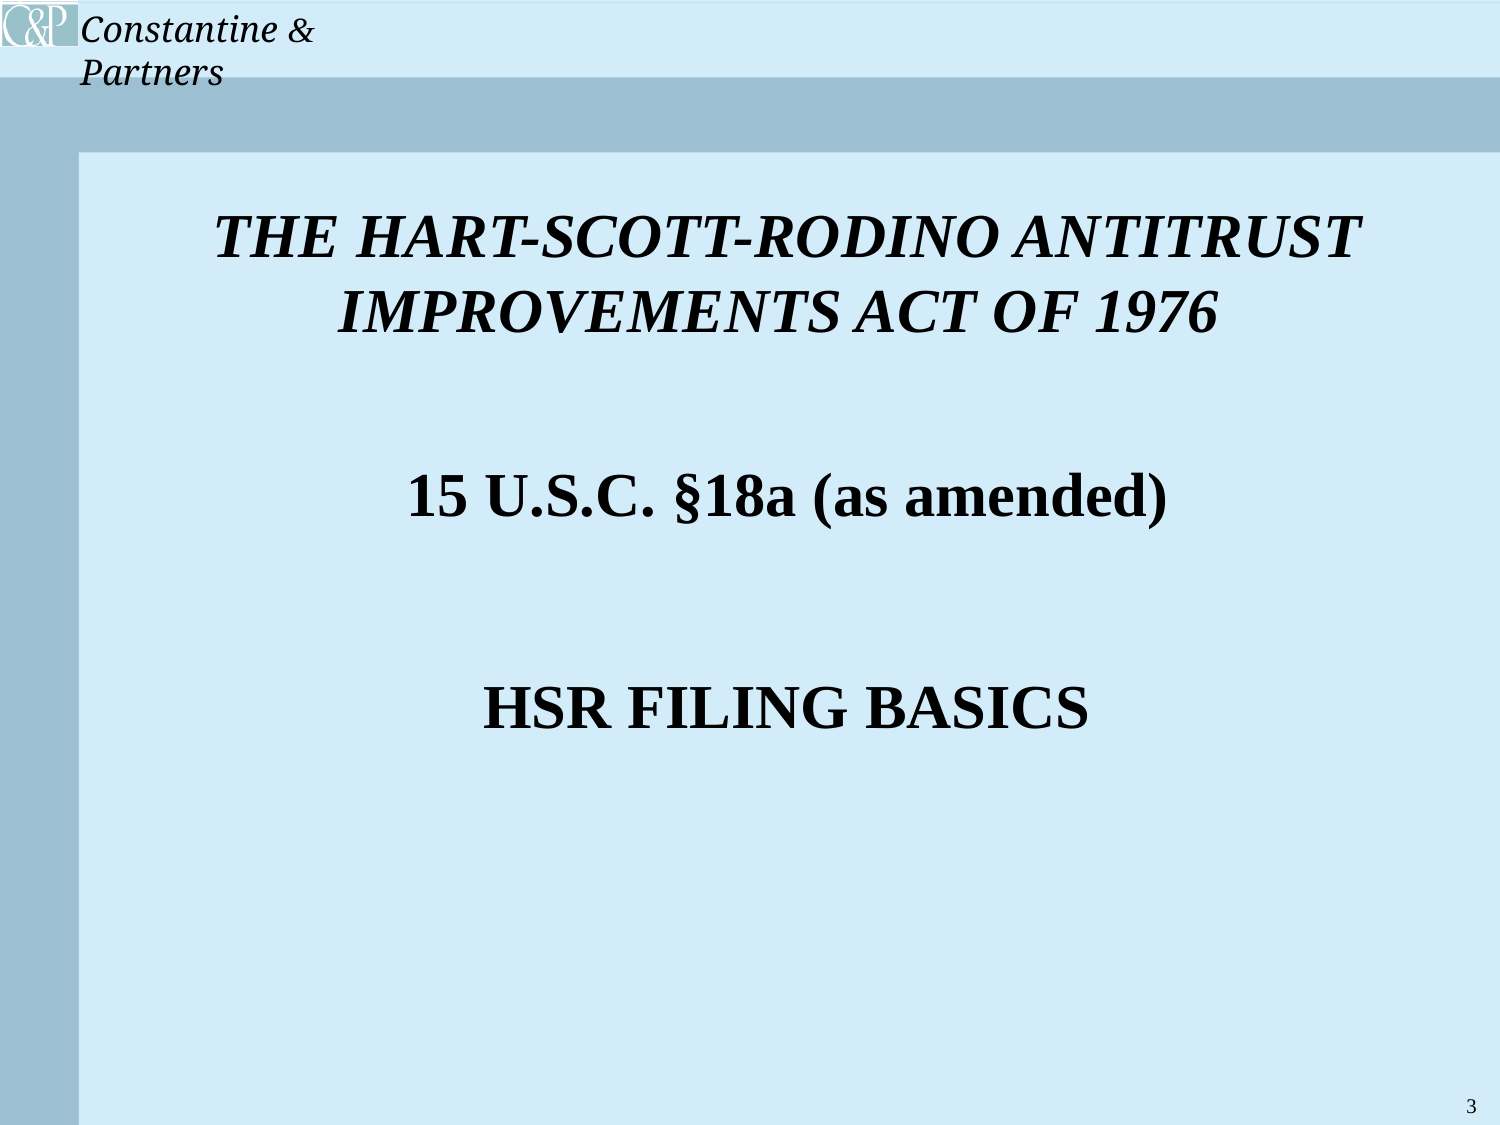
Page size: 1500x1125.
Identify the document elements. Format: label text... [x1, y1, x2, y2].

text_box THE HART-SCOTT-RODINO ANTITRUST IMPROVEMENTS ACT OF 1976 15 U.S.C. §18a (as amended) HSR FILING BASICS [125, 187, 1450, 749]
